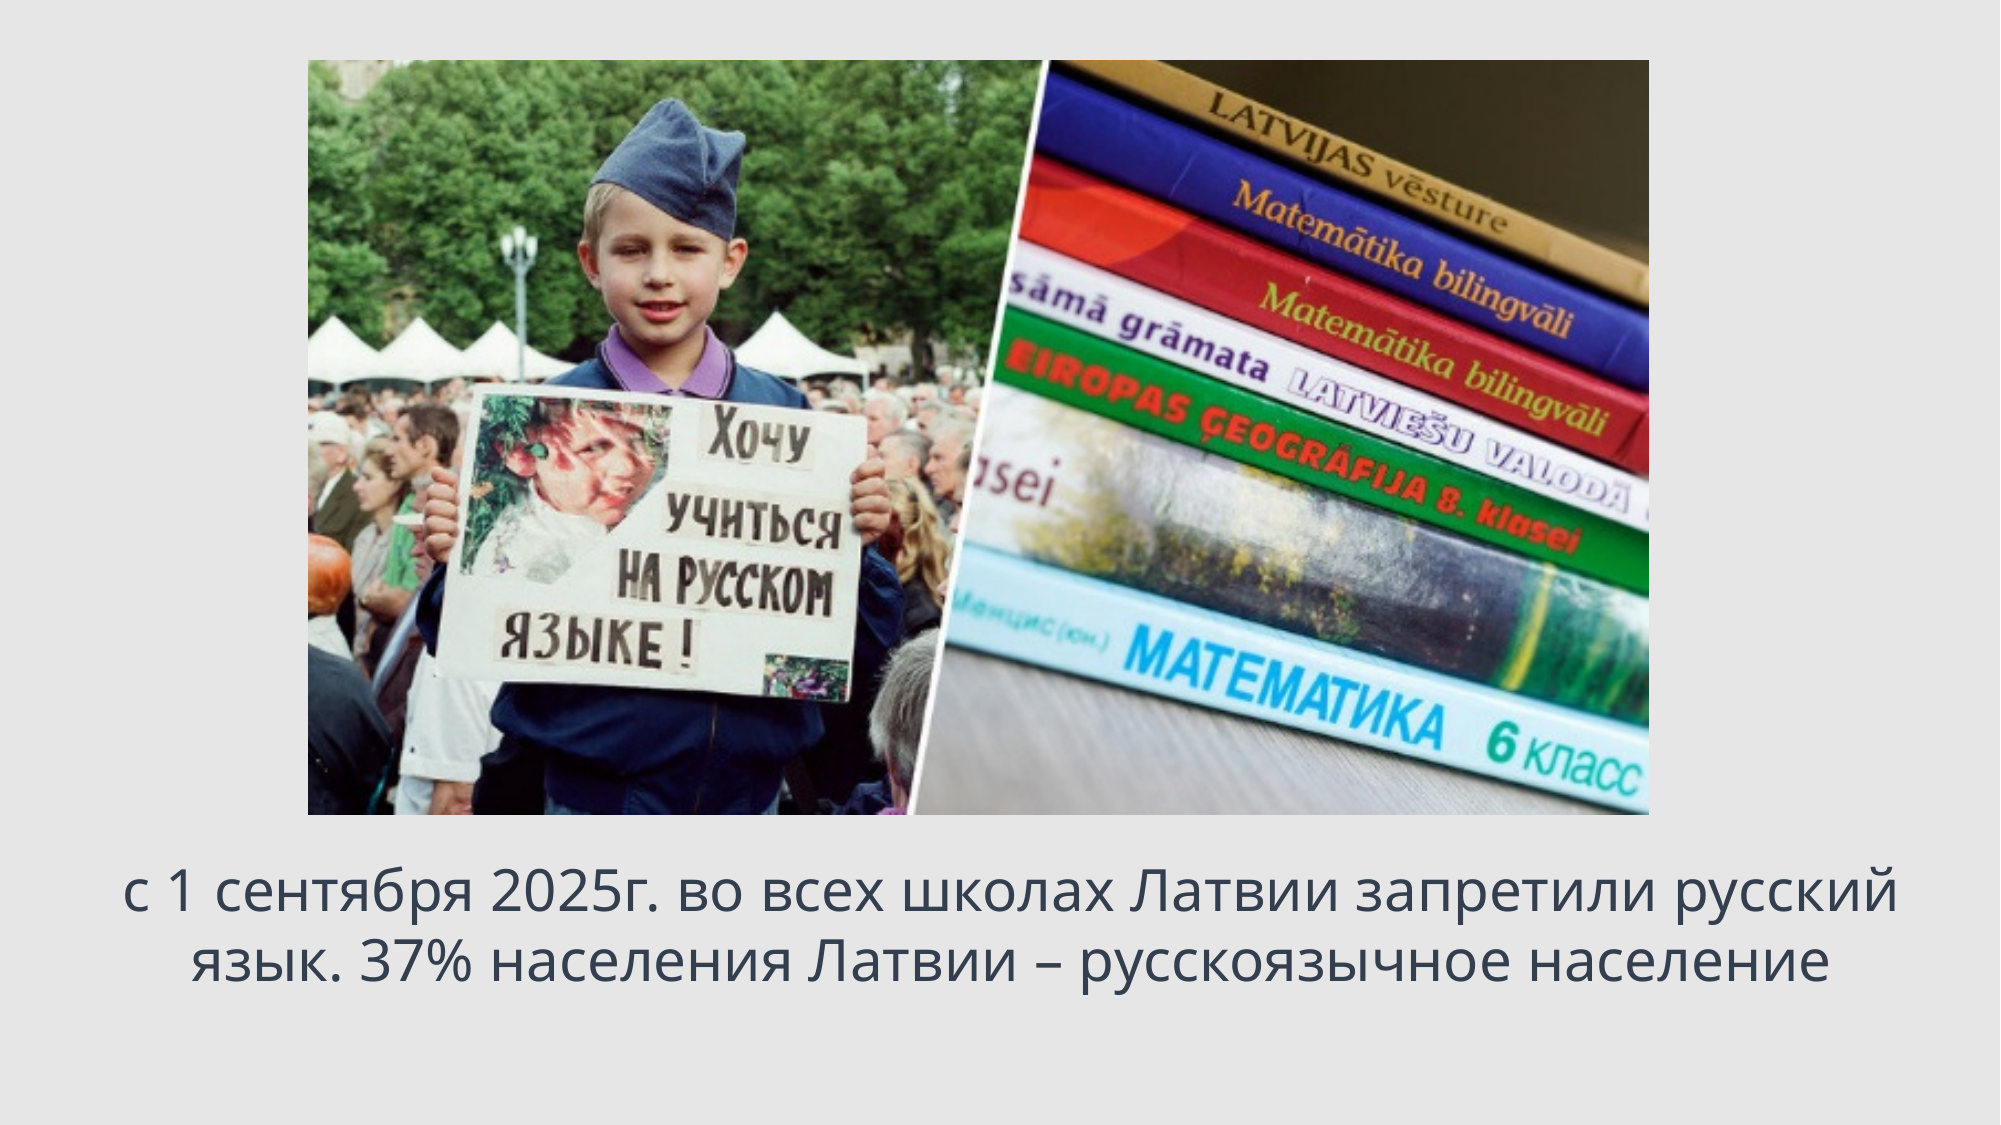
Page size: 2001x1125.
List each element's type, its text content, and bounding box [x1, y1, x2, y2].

picture [308, 60, 1649, 815]
text_box с 1 сентября 2025г. во всех школах Латвии запретили русский язык. 37% населения Латвии – русскоязычное население [90, 845, 1933, 1000]
